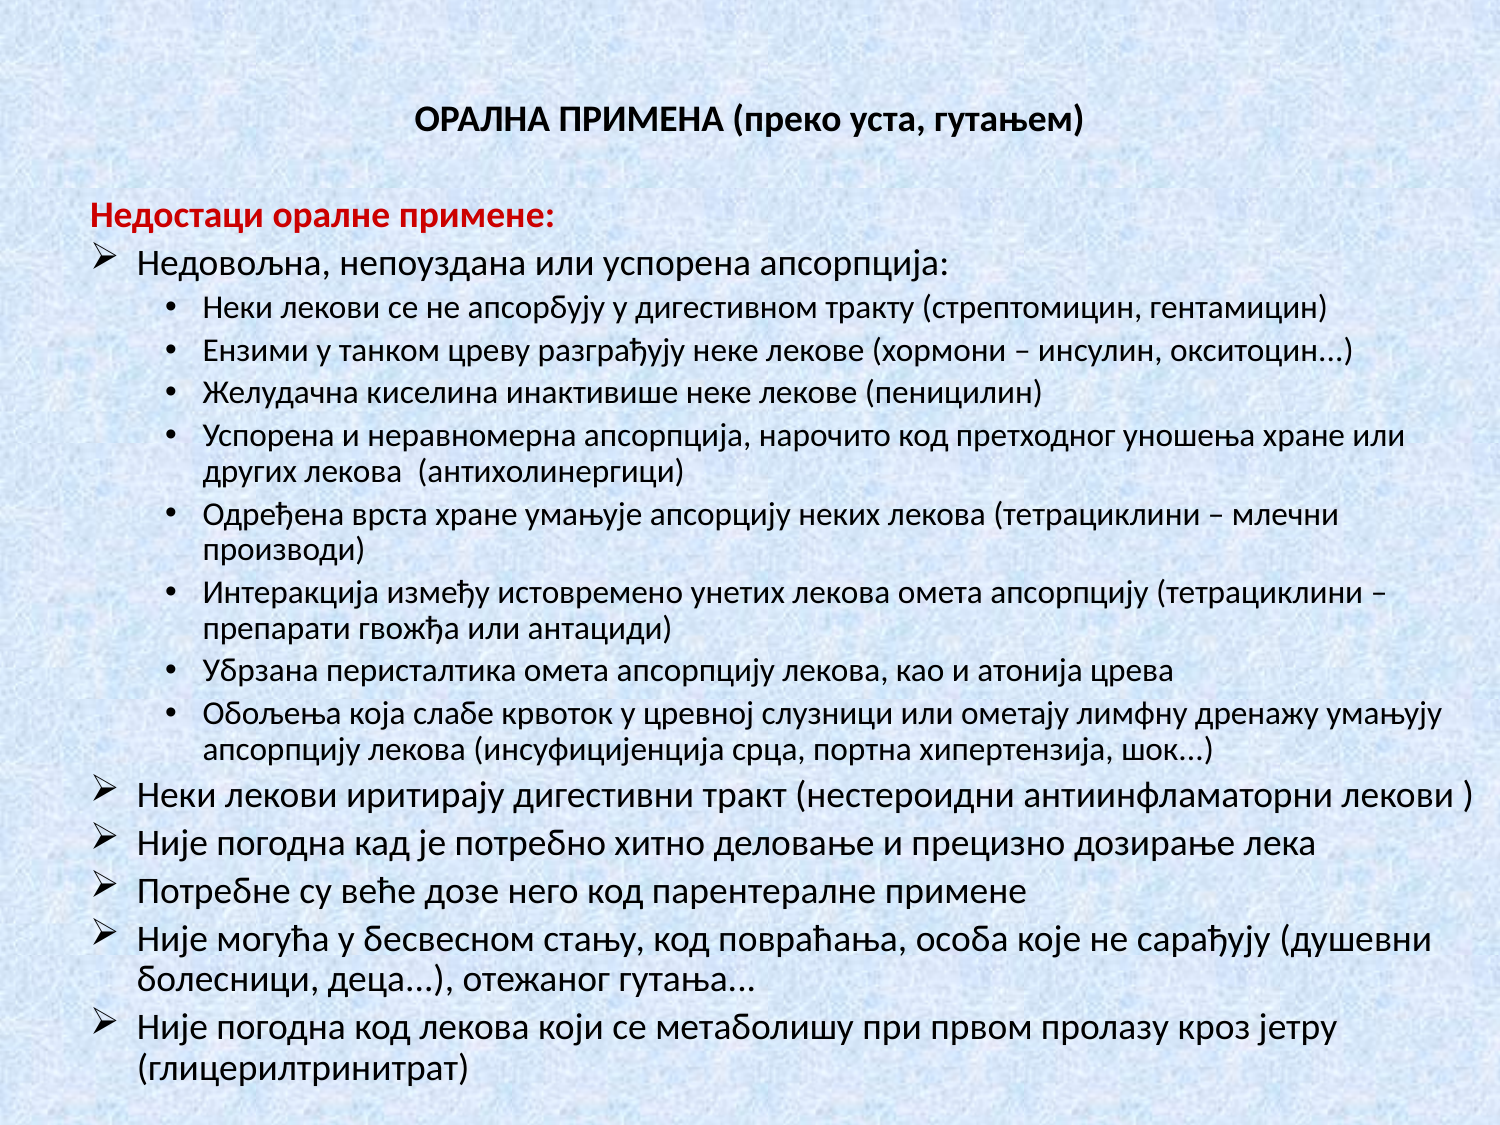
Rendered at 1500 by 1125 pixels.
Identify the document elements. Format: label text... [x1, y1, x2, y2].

list Недостаци оралне примене: Недовољна, непоуздана или успорена апсорпција: Неки лекови се не апсорбују у дигестивном тракту (стрептомицин, гентамицин) Ензими у танком цреву разграђују неке лекове (хормони – инсулин, окситоцин...) Желудачна киселина инактивише неке лекове (пеницилин) Успорена и неравномерна апсорпција, нарочито код претходног уношења хране или других лекова (антихолинергици) Одређена врста хране умањује апсорцију неких лекова (тетрациклини – млечни производи) Интеракција између истовремено унетих лекова омета апсорпцију (тетрациклини – препарати гвожђа или антациди) Убрзана перисталтика омета апсорпцију лекова, као и атонија црева Обољења која слабе крвоток у цревној слузници или ометају лимфну дренажу умањују апсорпцију лекова (инсуфицијенција срца, портна хипертензија, шок...) Неки лекови иритирају дигестивни тракт (нестероидни антиинфламаторни лекови ) Није погодна кад је потребно хитно деловање и прецизно дозирање лека Потребне су веће дозе него код парентералне примене Није могућа у бесвесном стању, код повраћања, особа које не сарађују (душевни болесници, деца...), отежаног гутања... Није погодна код лекова који се метаболишу при првом пролазу кроз јетру (глицерилтринитрат) [0, 188, 1500, 1125]
title ОРАЛНА ПРИМЕНА (преко уста, гутањем) [0, 0, 1500, 188]
